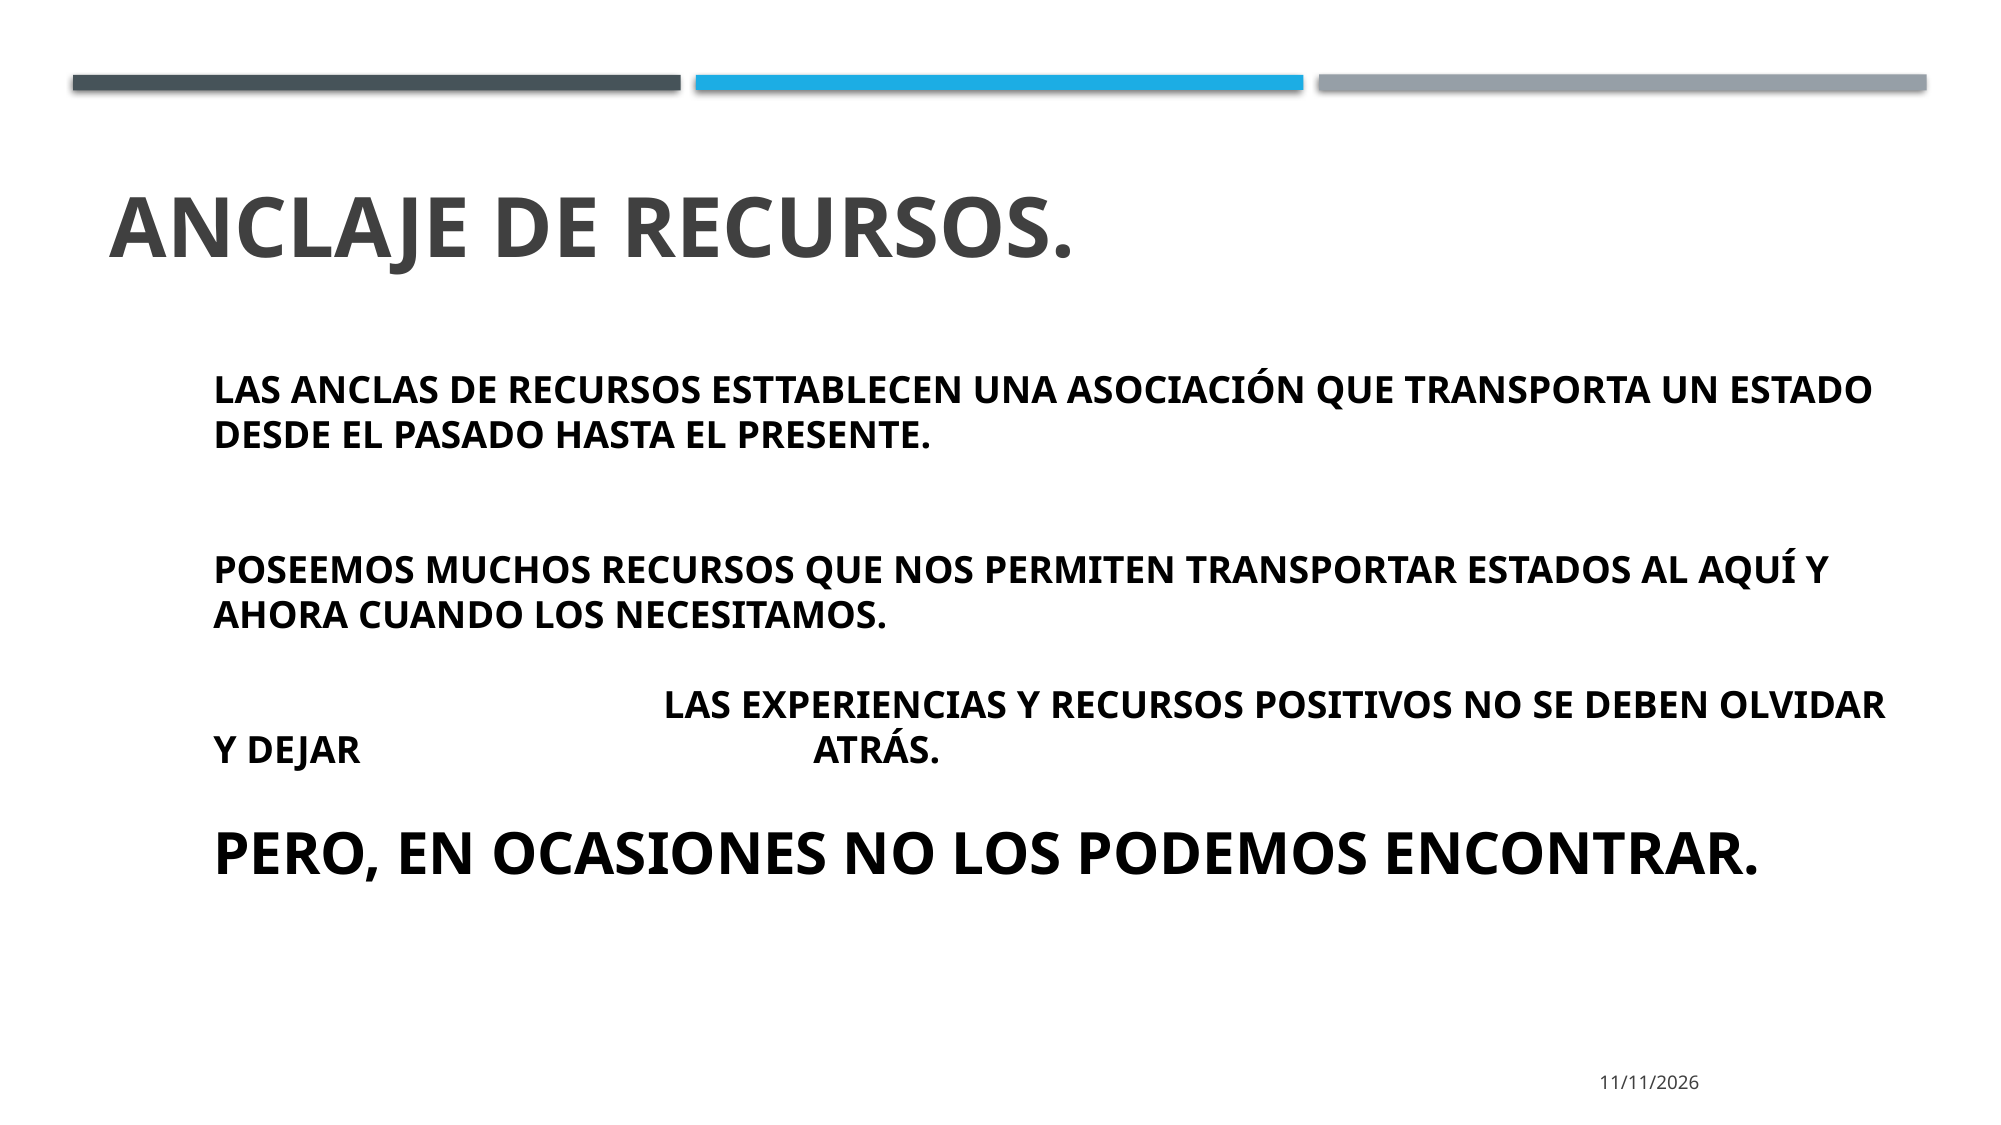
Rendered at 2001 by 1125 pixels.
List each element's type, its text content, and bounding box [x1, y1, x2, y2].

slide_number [1247, 1053, 1715, 1114]
title ANCLAJE DE RECURSOS. [94, 119, 1904, 282]
text_box LAS ANCLAS DE RECURSOS ESTTABLECEN UNA ASOCIACIÓN QUE TRANSPORTA UN ESTADO DESDE EL PASADO HASTA EL PRESENTE. POSEEMOS MUCHOS RECURSOS QUE NOS PERMITEN TRANSPORTAR ESTADOS AL AQUÍ Y AHORA CUANDO LOS NECESITAMOS. LAS EXPERIENCIAS Y RECURSOS POSITIVOS NO SE DEBEN OLVIDAR Y DEJAR ATRÁS. PERO, EN OCASIONES NO LOS PODEMOS ENCONTRAR. [198, 358, 1904, 894]
